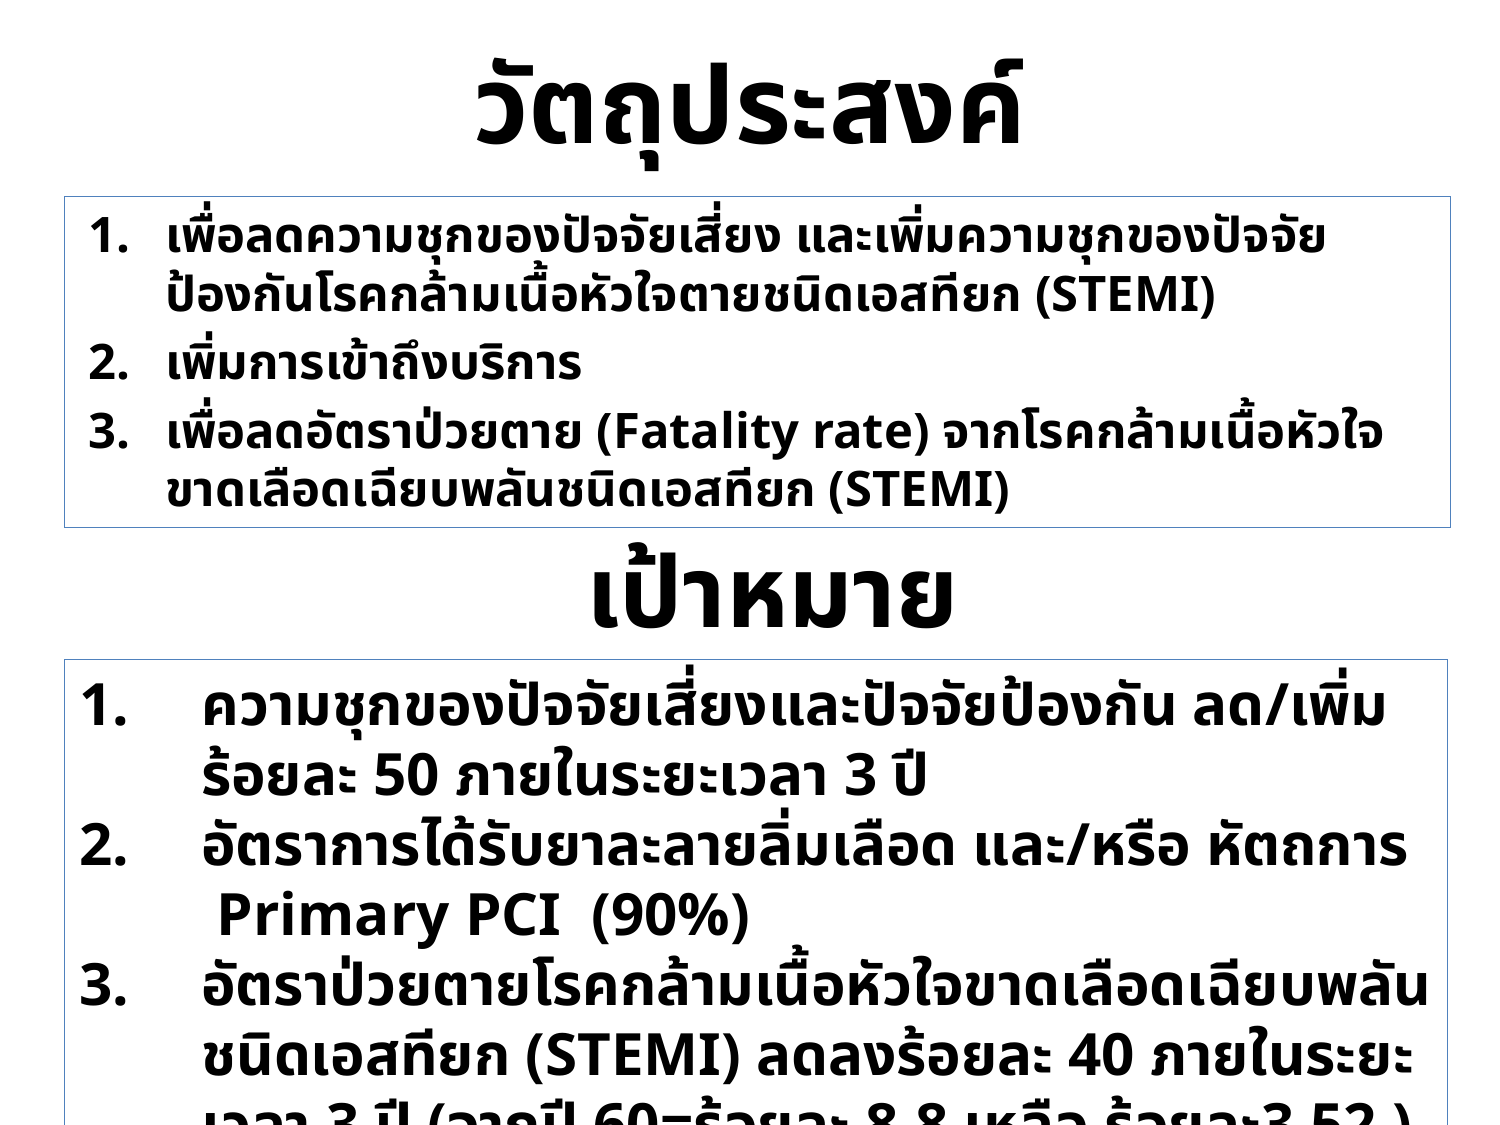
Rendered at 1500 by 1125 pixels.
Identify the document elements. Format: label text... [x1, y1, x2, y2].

text_box ความชุกของปัจจัยเสี่ยงและปัจจัยป้องกัน ลด/เพิ่มร้อยละ 50 ภายในระยะเวลา 3 ปี อัตราการได้รับยาละลายลิ่มเลือด และ/หรือ หัตถการ Primary PCI (90%) อัตราป่วยตายโรคกล้ามเนื้อหัวใจขาดเลือดเฉียบพลันชนิดเอสทียก (STEMI) ลดลงร้อยละ 40 ภายในระยะเวลา 3 ปี (จากปี 60=ร้อยละ 8.8 เหลือ ร้อยละ3.52 ) [64, 659, 1448, 1125]
text_box เป้าหมาย [97, 515, 1448, 659]
title วัตถุประสงค์ [75, 28, 1425, 173]
list เพื่อลดความชุกของปัจจัยเสี่ยง และเพิ่มความชุกของปัจจัยป้องกันโรคกล้ามเนื้อหัวใจตายชนิดเอสทียก (STEMI) เพิ่มการเข้าถึงบริการ เพื่อลดอัตราป่วยตาย (Fatality rate) จากโรคกล้ามเนื้อหัวใจขาดเลือดเฉียบพลันชนิดเอสทียก (STEMI) [64, 196, 1451, 528]
